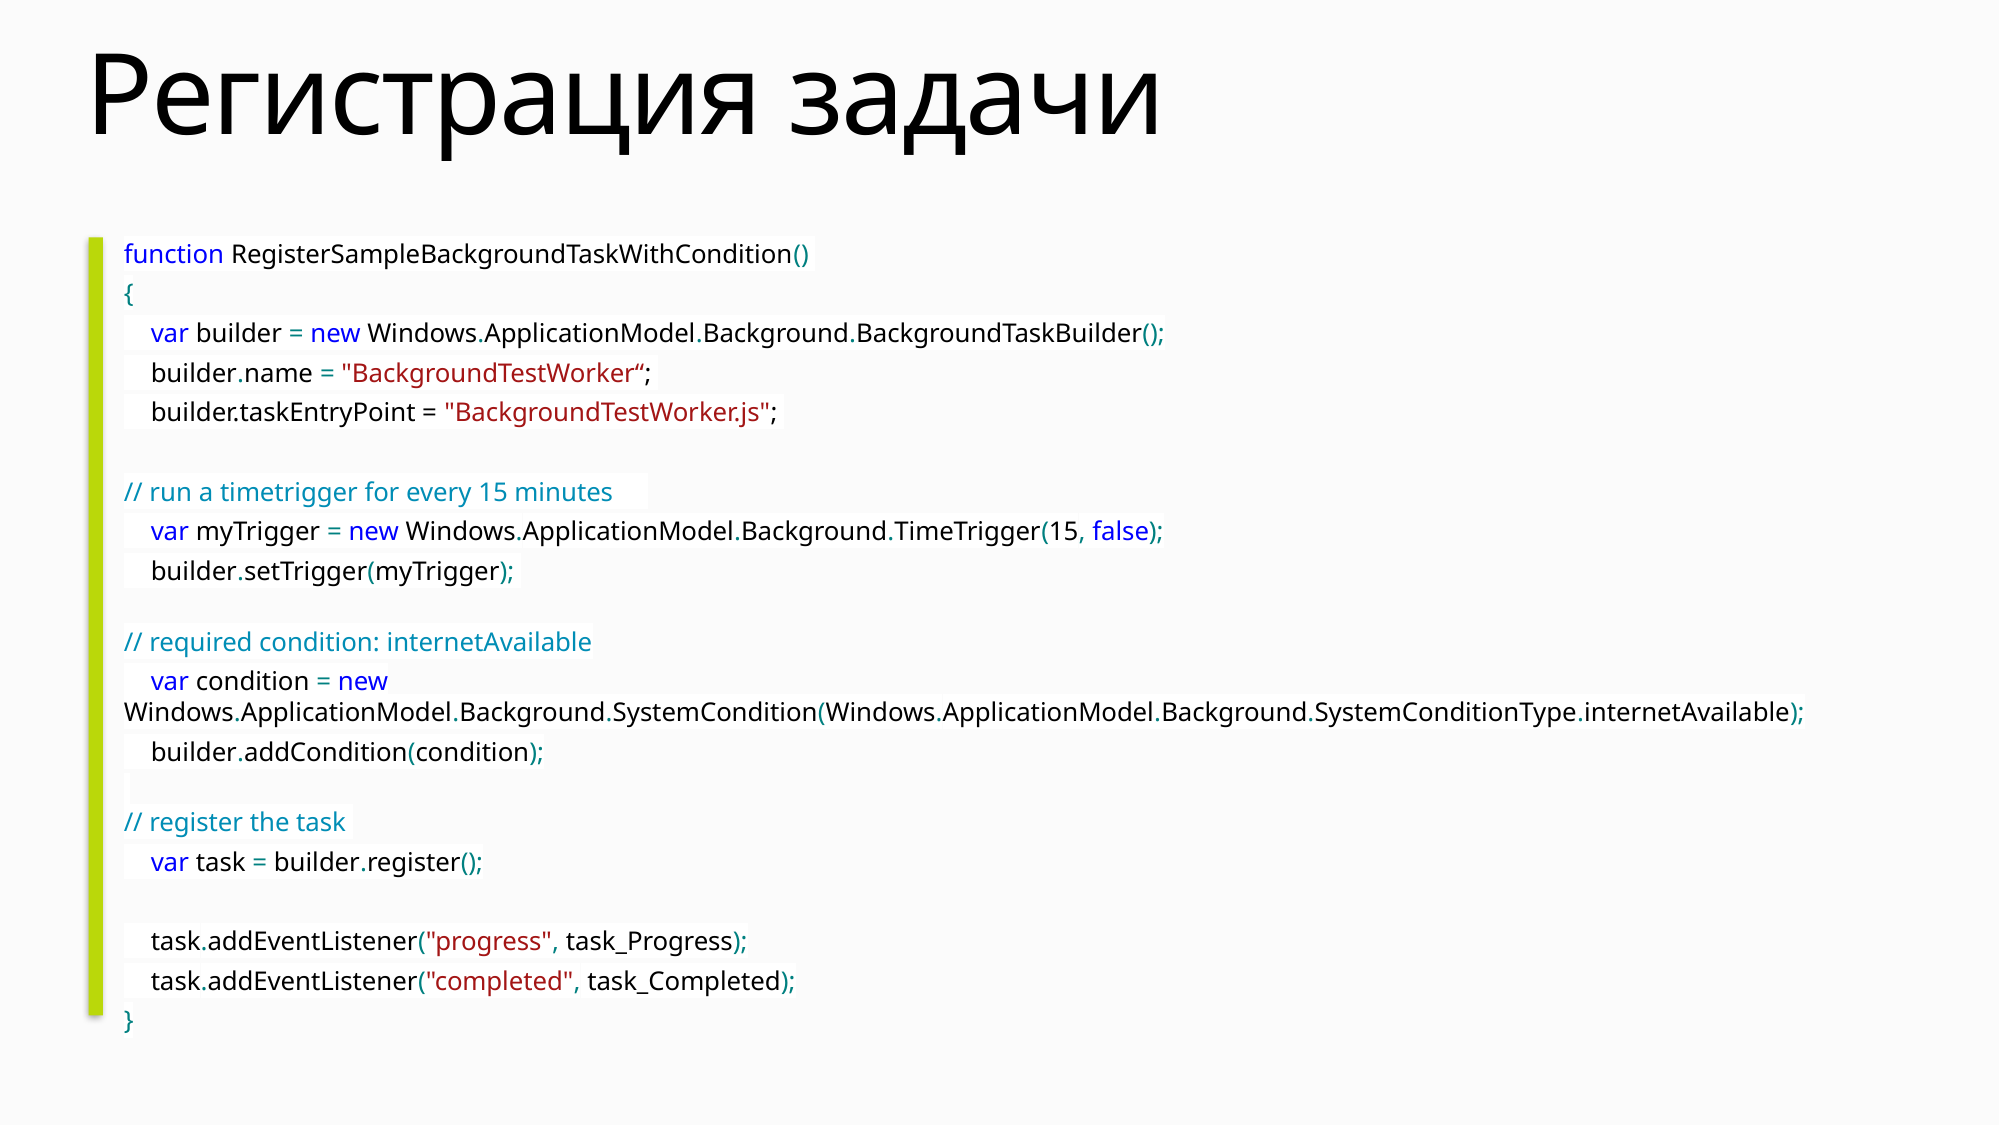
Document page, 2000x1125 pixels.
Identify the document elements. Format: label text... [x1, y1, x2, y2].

title Регистрация задачи [85, 37, 1914, 161]
list function RegisterSampleBackgroundTaskWithCondition() { var builder = new Windows.ApplicationModel.Background.BackgroundTaskBuilder(); builder.name = "BackgroundTestWorker“; builder.taskEntryPoint = "BackgroundTestWorker.js"; // run a timetrigger for every 15 minutes var myTrigger = new Windows.ApplicationModel.Background.TimeTrigger(15, false); builder.setTrigger(myTrigger); // required condition: internetAvailable var condition = new Windows.ApplicationModel.Background.SystemCondition(Windows.ApplicationModel.Background.SystemConditionType.internetAvailable); builder.addCondition(condition); // register the task var task = builder.register(); task.addEventListener("progress", task_Progress); task.addEventListener("completed", task_Completed); } [123, 237, 1914, 1036]
